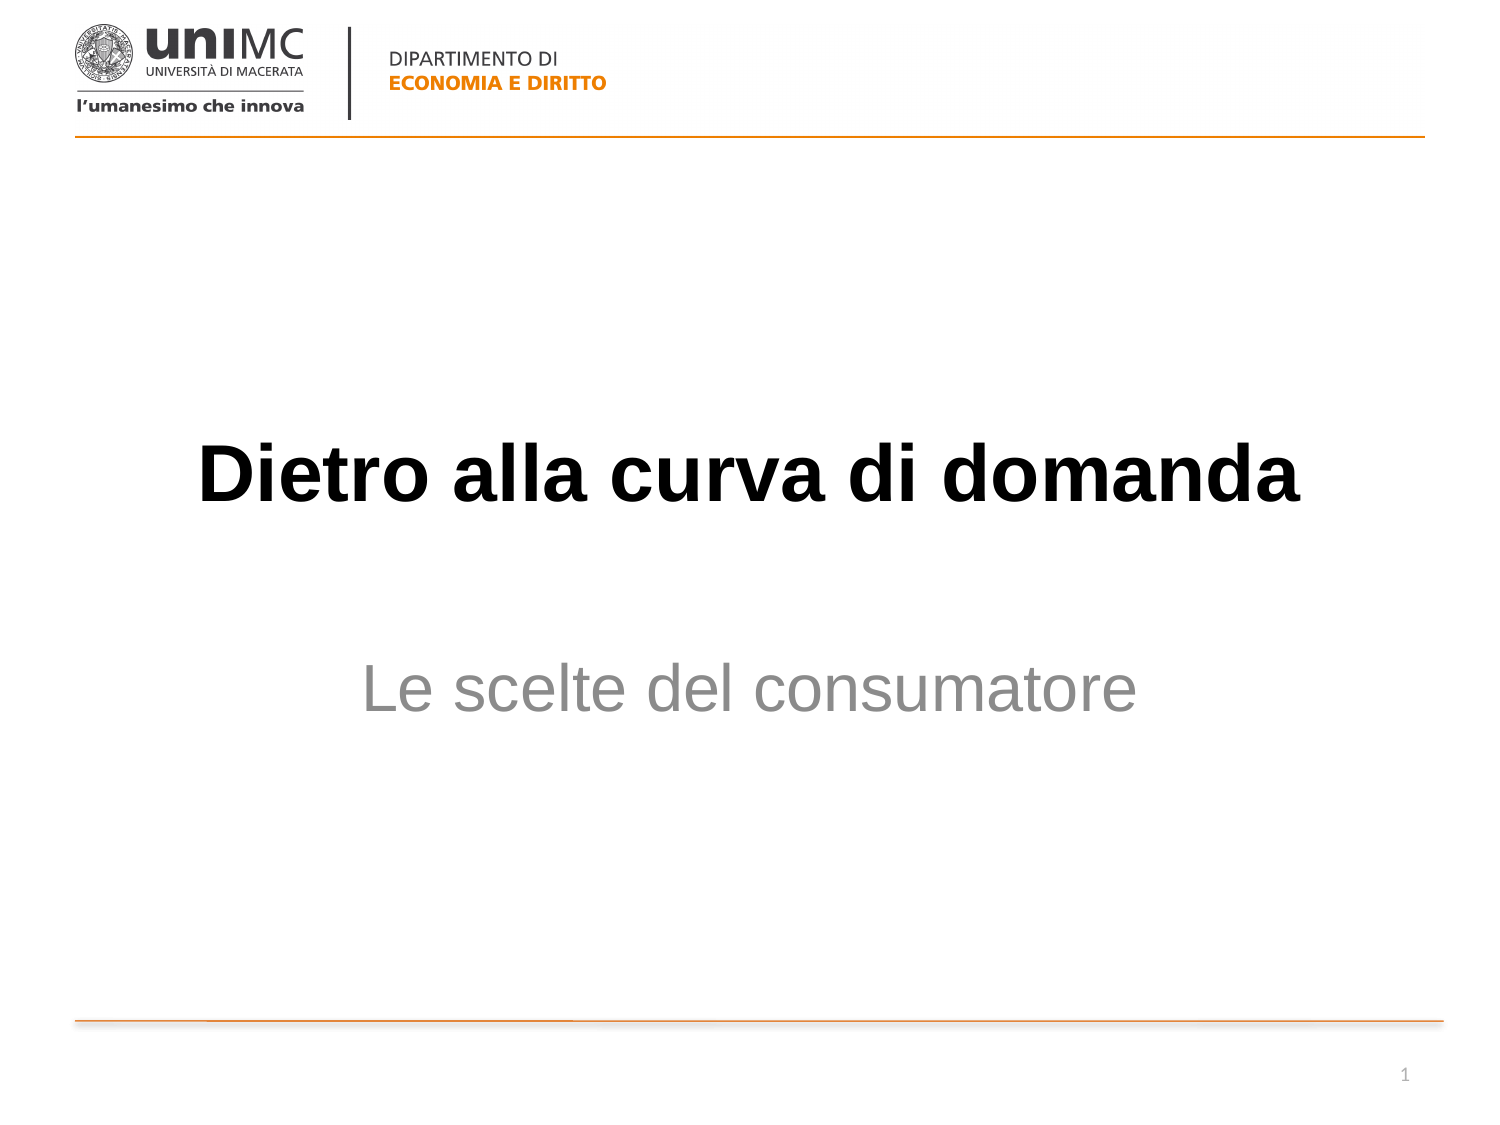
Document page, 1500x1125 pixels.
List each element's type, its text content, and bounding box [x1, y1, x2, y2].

picture [75, 24, 1425, 138]
subtitle Le scelte del consumatore [225, 637, 1275, 925]
slide_number 1 [1074, 1042, 1425, 1103]
title Dietro alla curva di domanda [112, 375, 1388, 563]
